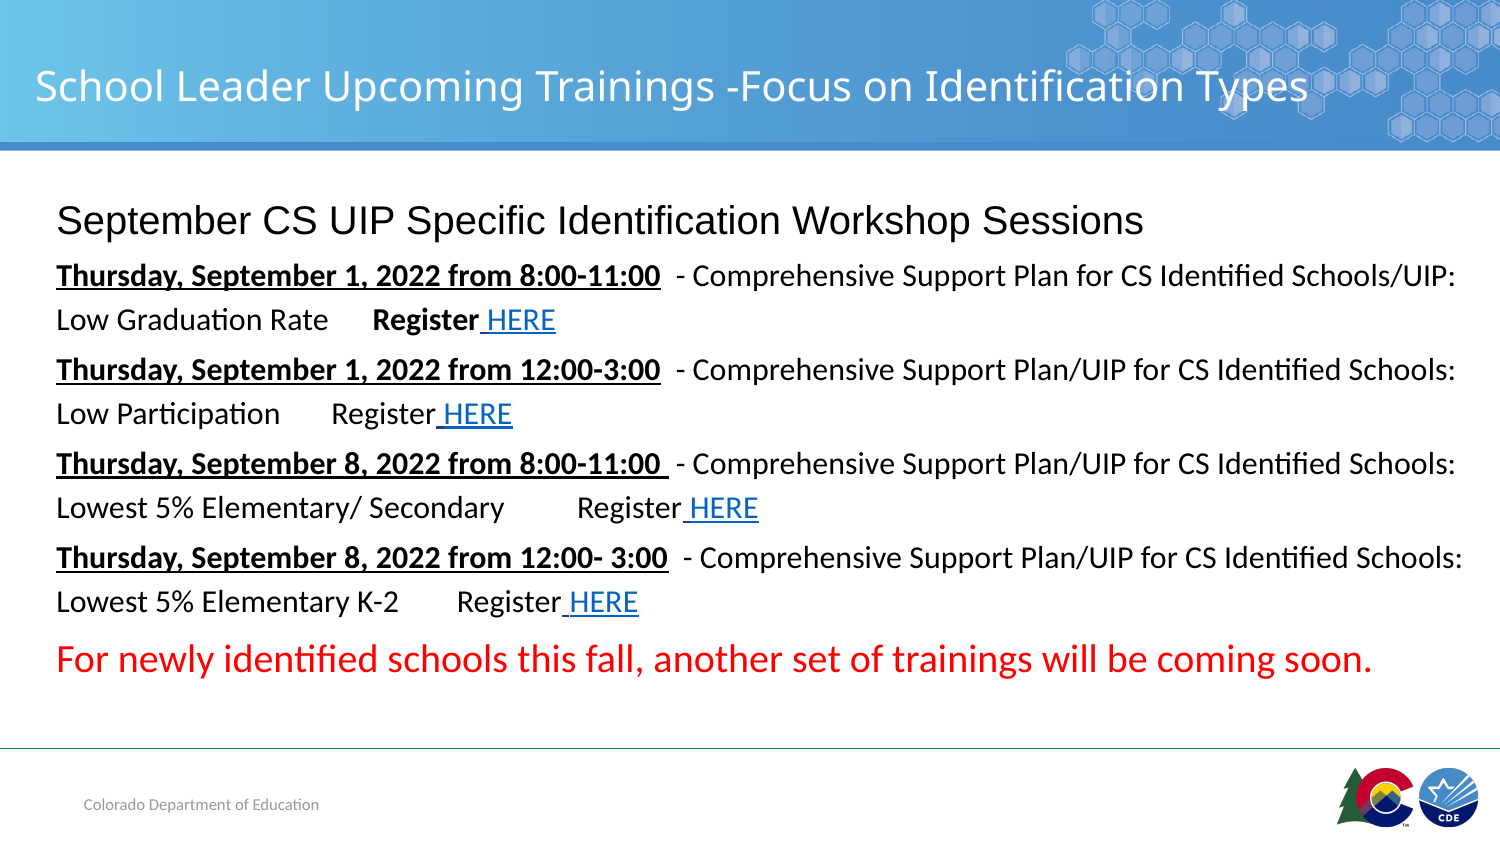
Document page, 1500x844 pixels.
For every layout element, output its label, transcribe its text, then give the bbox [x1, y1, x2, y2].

list September CS UIP Specific Identification Workshop Sessions Thursday, September 1, 2022 from 8:00-11:00 - Comprehensive Support Plan for CS Identified Schools/UIP: Low Graduation Rate Register HERE Thursday, September 1, 2022 from 12:00-3:00 - Comprehensive Support Plan/UIP for CS Identified Schools: Low Participation Register HERE Thursday, September 8, 2022 from 8:00-11:00 - Comprehensive Support Plan/UIP for CS Identified Schools: Lowest 5% Elementary/ Secondary Register HERE Thursday, September 8, 2022 from 12:00- 3:00 - Comprehensive Support Plan/UIP for CS Identified Schools: Lowest 5% Elementary K-2 Register HERE For newly identified schools this fall, another set of trainings will be coming soon. [56, 187, 1473, 712]
picture [0, 0, 1500, 151]
picture [1336, 767, 1479, 828]
title School Leader Upcoming Trainings -Focus on Identification Types [34, 37, 1433, 132]
